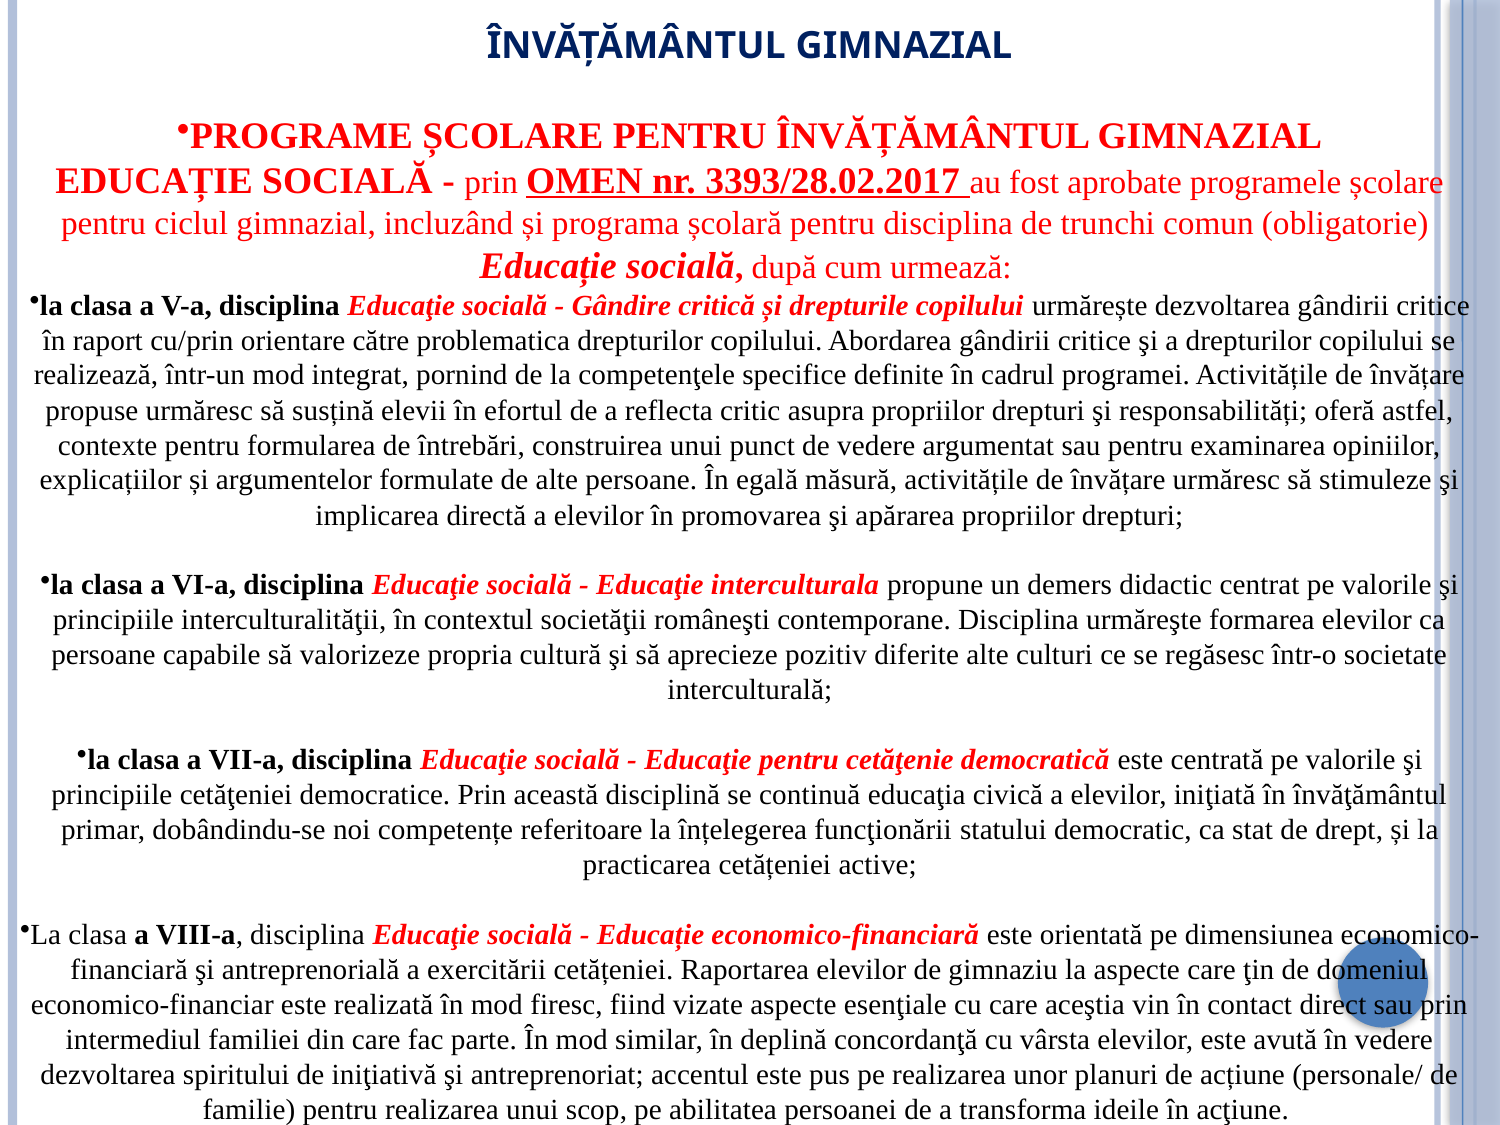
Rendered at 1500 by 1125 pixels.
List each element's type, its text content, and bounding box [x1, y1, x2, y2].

text_box ÎNVĂȚĂMÂNTUL GIMNAZIAL PROGRAME ȘCOLARE PENTRU ÎNVĂȚĂMÂNTUL GIMNAZIAL EDUCAȚIE SOCIALĂ - prin OMEN nr. 3393/28.02.2017 au fost aprobate programele școlare pentru ciclul gimnazial, incluzând și programa școlară pentru disciplina de trunchi comun (obligatorie) Educație socială, după cum urmează: la clasa a V-a, disciplina Educaţie socială - Gândire critică și drepturile copilului urmărește dezvoltarea gândirii critice în raport cu/prin orientare către problematica drepturilor copilului. Abordarea gândirii critice şi a drepturilor copilului se realizează, într-un mod integrat, pornind de la competenţele specifice definite în cadrul programei. Activitățile de învățare propuse urmăresc să susțină elevii în efortul de a reflecta critic asupra propriilor drepturi şi responsabilități; oferă astfel, contexte pentru formularea de întrebări, construirea unui punct de vedere argumentat sau pentru examinarea opiniilor, explicațiilor și argumentelor formulate de alte persoane. În egală măsură, activitățile de învățare urmăresc să stimuleze şi implicarea directă a elevilor în promovarea şi apărarea propriilor drepturi; la clasa a VI-a, disciplina Educaţie socială - Educaţie interculturala propune un demers didactic centrat pe valorile şi principiile interculturalităţii, în contextul societăţii româneşti contemporane. Disciplina urmăreşte formarea elevilor ca persoane capabile să valorizeze propria cultură şi să aprecieze pozitiv diferite alte culturi ce se regăsesc într-o societate interculturală; la clasa a VII-a, disciplina Educaţie socială - Educaţie pentru cetăţenie democratică este centrată pe valorile şi principiile cetăţeniei democratice. Prin această disciplină se continuă educaţia civică a elevilor, iniţiată în învăţământul primar, dobândindu-se noi competențe referitoare la înțelegerea funcţionării statului democratic, ca stat de drept, și la practicarea cetățeniei active; La clasa a VIII-a, disciplina Educaţie socială - Educație economico-financiară este orientată pe dimensiunea economico-financiară şi antreprenorială a exercitării cetățeniei. Raportarea elevilor de gimnaziu la aspecte care ţin de domeniul economico-financiar este realizată în mod firesc, fiind vizate aspecte esenţiale cu care aceştia vin în contact direct sau prin intermediul familiei din care fac parte. În mod similar, în deplină concordanţă cu vârsta elevilor, este avută în vedere dezvoltarea spiritului de iniţiativă şi antreprenoriat; accentul este pus pe realizarea unor planuri de acțiune (personale/ de familie) pentru realizarea unui scop, pe abilitatea persoanei de a transforma ideile în acţiune. [0, 0, 1500, 1125]
